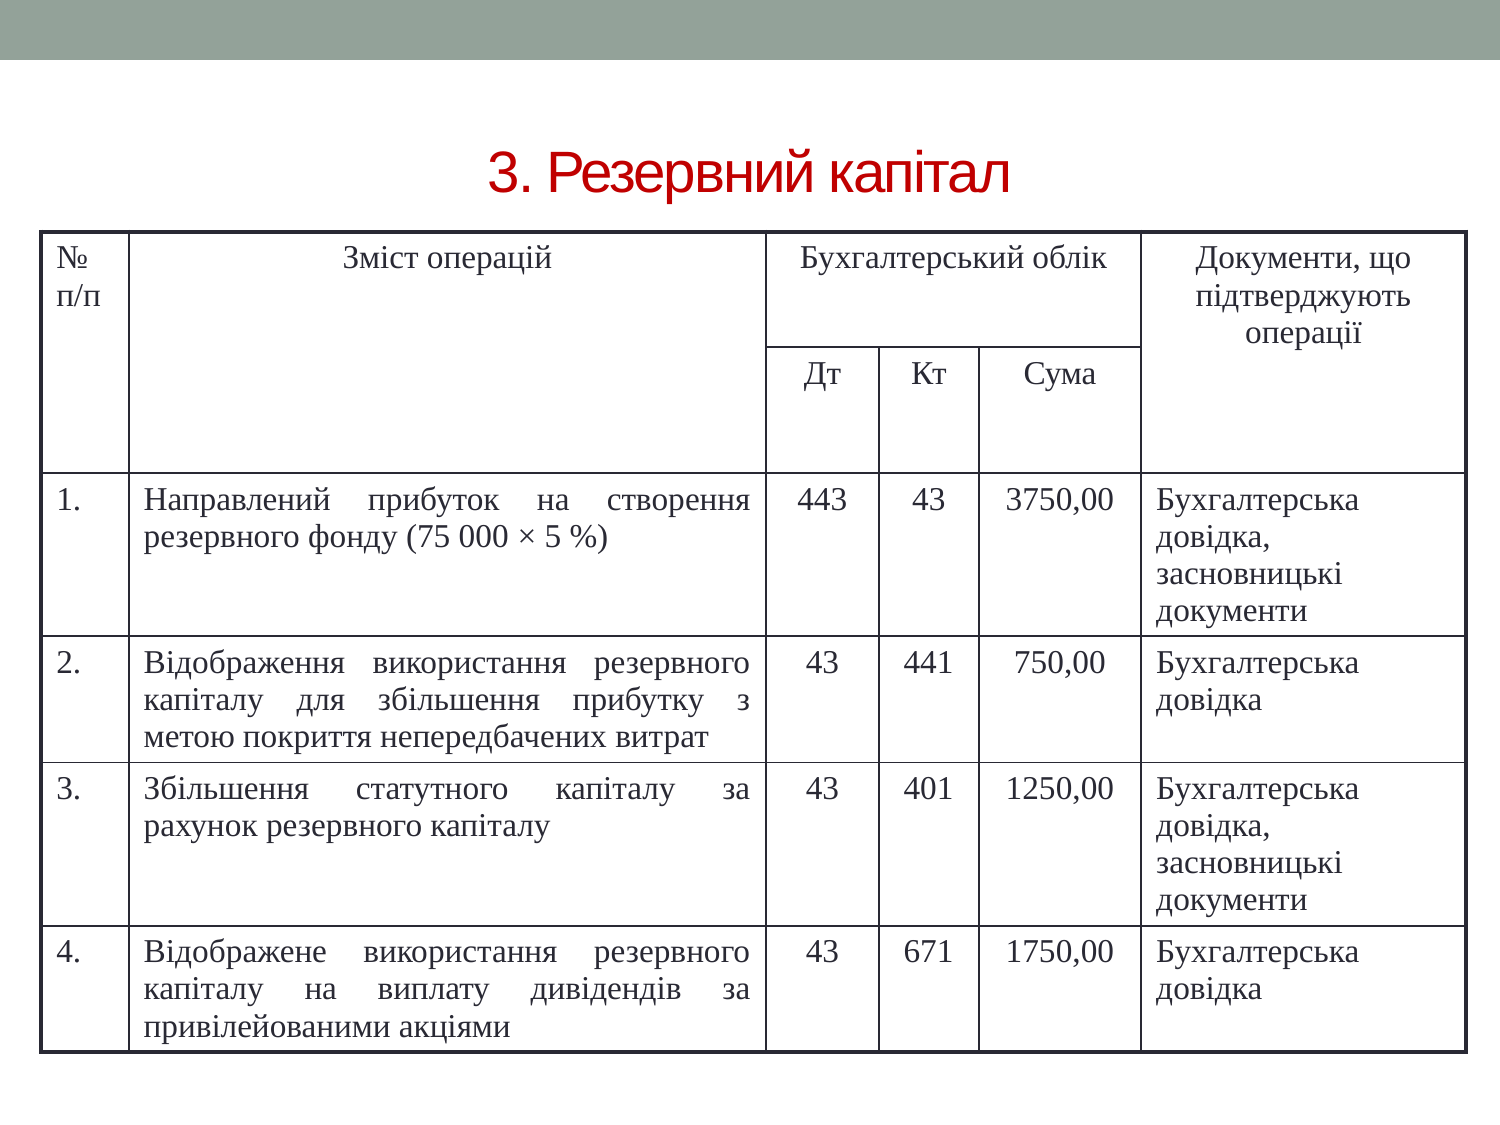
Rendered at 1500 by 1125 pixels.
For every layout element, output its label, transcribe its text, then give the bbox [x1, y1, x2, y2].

table_cell 1750,00 [980, 927, 1140, 1050]
table_cell 43 [767, 927, 878, 1050]
title 3. Резервний капітал [75, 87, 1425, 230]
table_header Документи, що підтверджують операції [1142, 234, 1464, 472]
table_cell Бухгалтерська довідка [1142, 927, 1464, 1050]
table_cell 401 [880, 763, 978, 925]
table_cell 1250,00 [980, 763, 1140, 925]
table_cell 3. [43, 763, 128, 925]
table_cell 1. [43, 474, 128, 635]
table_cell 43 [767, 637, 878, 762]
table_cell Бухгалтерська довідка, засновницькі документи [1142, 763, 1464, 925]
table_cell 43 [880, 474, 978, 635]
table_cell Кт [880, 348, 978, 472]
table_header Зміст операцій [130, 234, 765, 472]
table_header Бухгалтерський облік [767, 234, 1140, 346]
table_cell 4. [43, 927, 128, 1050]
table_cell 443 [767, 474, 878, 635]
table_cell Дт [767, 348, 878, 472]
table_cell Бухгалтерська довідка [1142, 637, 1464, 762]
table_cell 43 [767, 763, 878, 925]
table_cell 2. [43, 637, 128, 762]
table_cell Збільшення статутного капіталу за рахунок резервного капіталу [130, 763, 765, 925]
table_cell Сума [980, 348, 1140, 472]
table_cell Направлений прибуток на створення резервного фонду (75 000 × 5 %) [130, 474, 765, 635]
table_cell Відображене використання резервного капіталу на виплату дивідендів за привілейованими акціями [130, 927, 765, 1050]
table_cell Відображення використання резервного капіталу для збільшення прибутку з метою покриття непередбачених витрат [130, 637, 765, 762]
table_cell 441 [880, 637, 978, 762]
table_cell Бухгалтерська довідка, засновницькі документи [1142, 474, 1464, 635]
table_cell 750,00 [980, 637, 1140, 762]
table_cell 671 [880, 927, 978, 1050]
table_header № п/п [43, 234, 128, 472]
table_cell 3750,00 [980, 474, 1140, 635]
